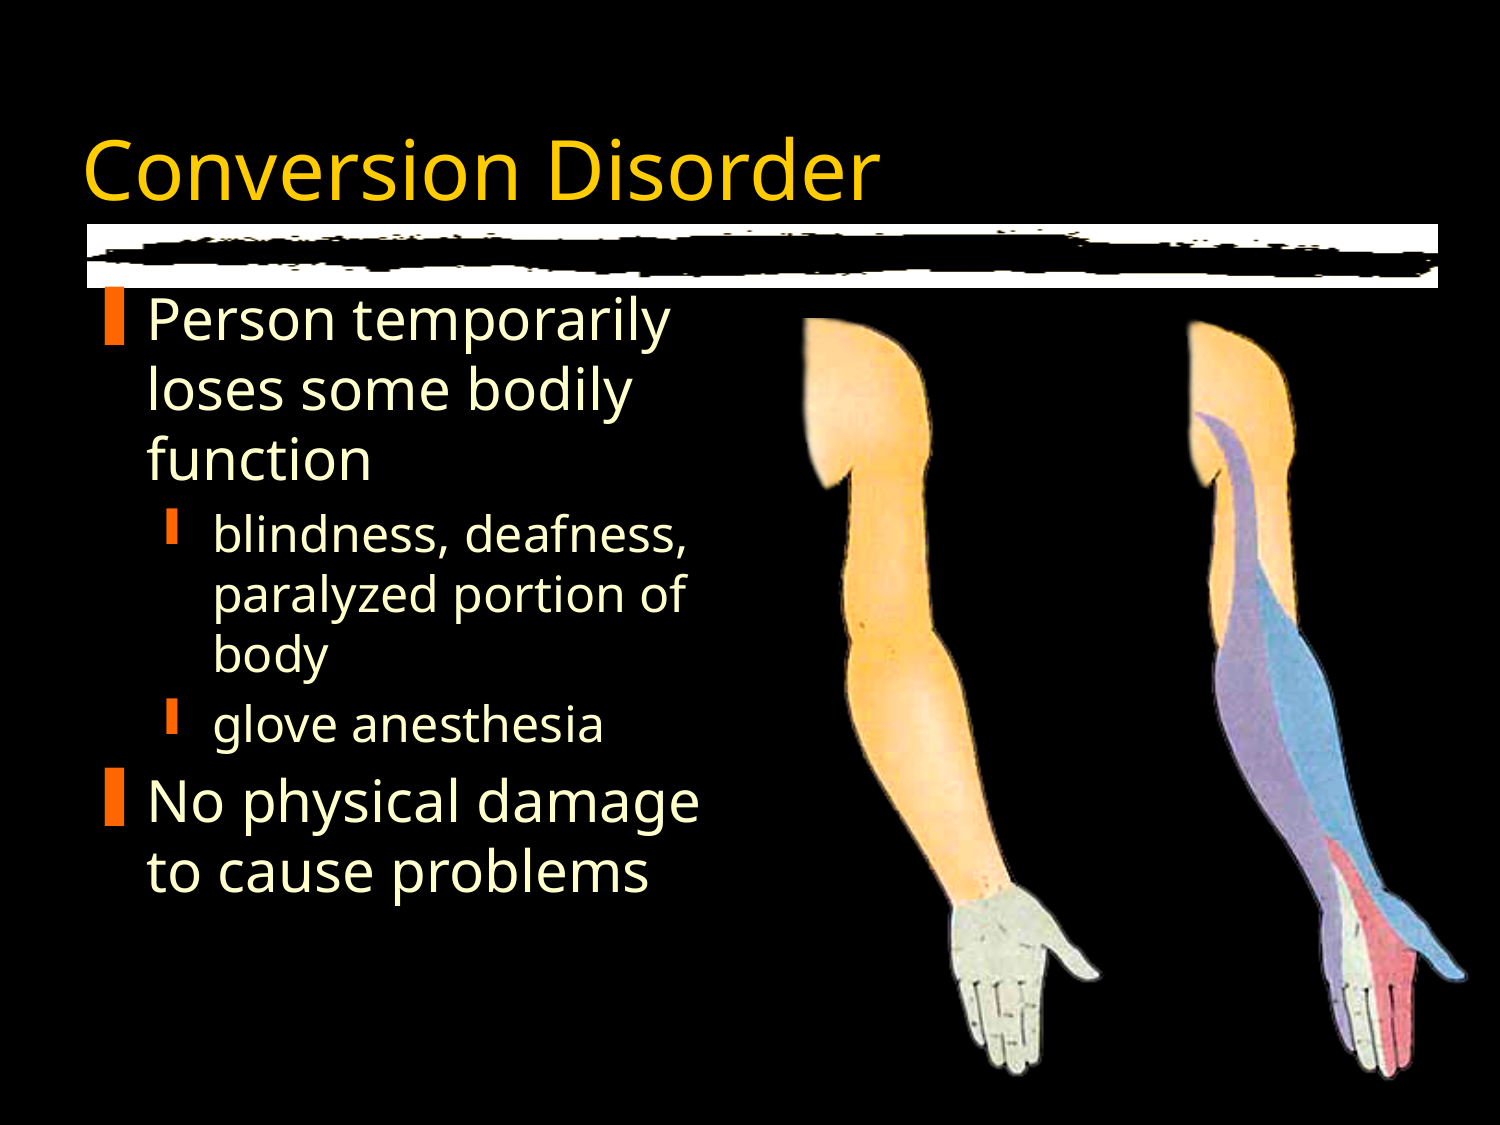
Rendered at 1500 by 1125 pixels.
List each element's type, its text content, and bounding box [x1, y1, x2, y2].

title Conversion Disorder [66, 37, 1342, 226]
picture [790, 318, 1476, 1088]
list Person temporarily loses some bodily function blindness, deafness, paralyzed portion of body glove anesthesia No physical damage to cause problems [74, 274, 776, 1026]
